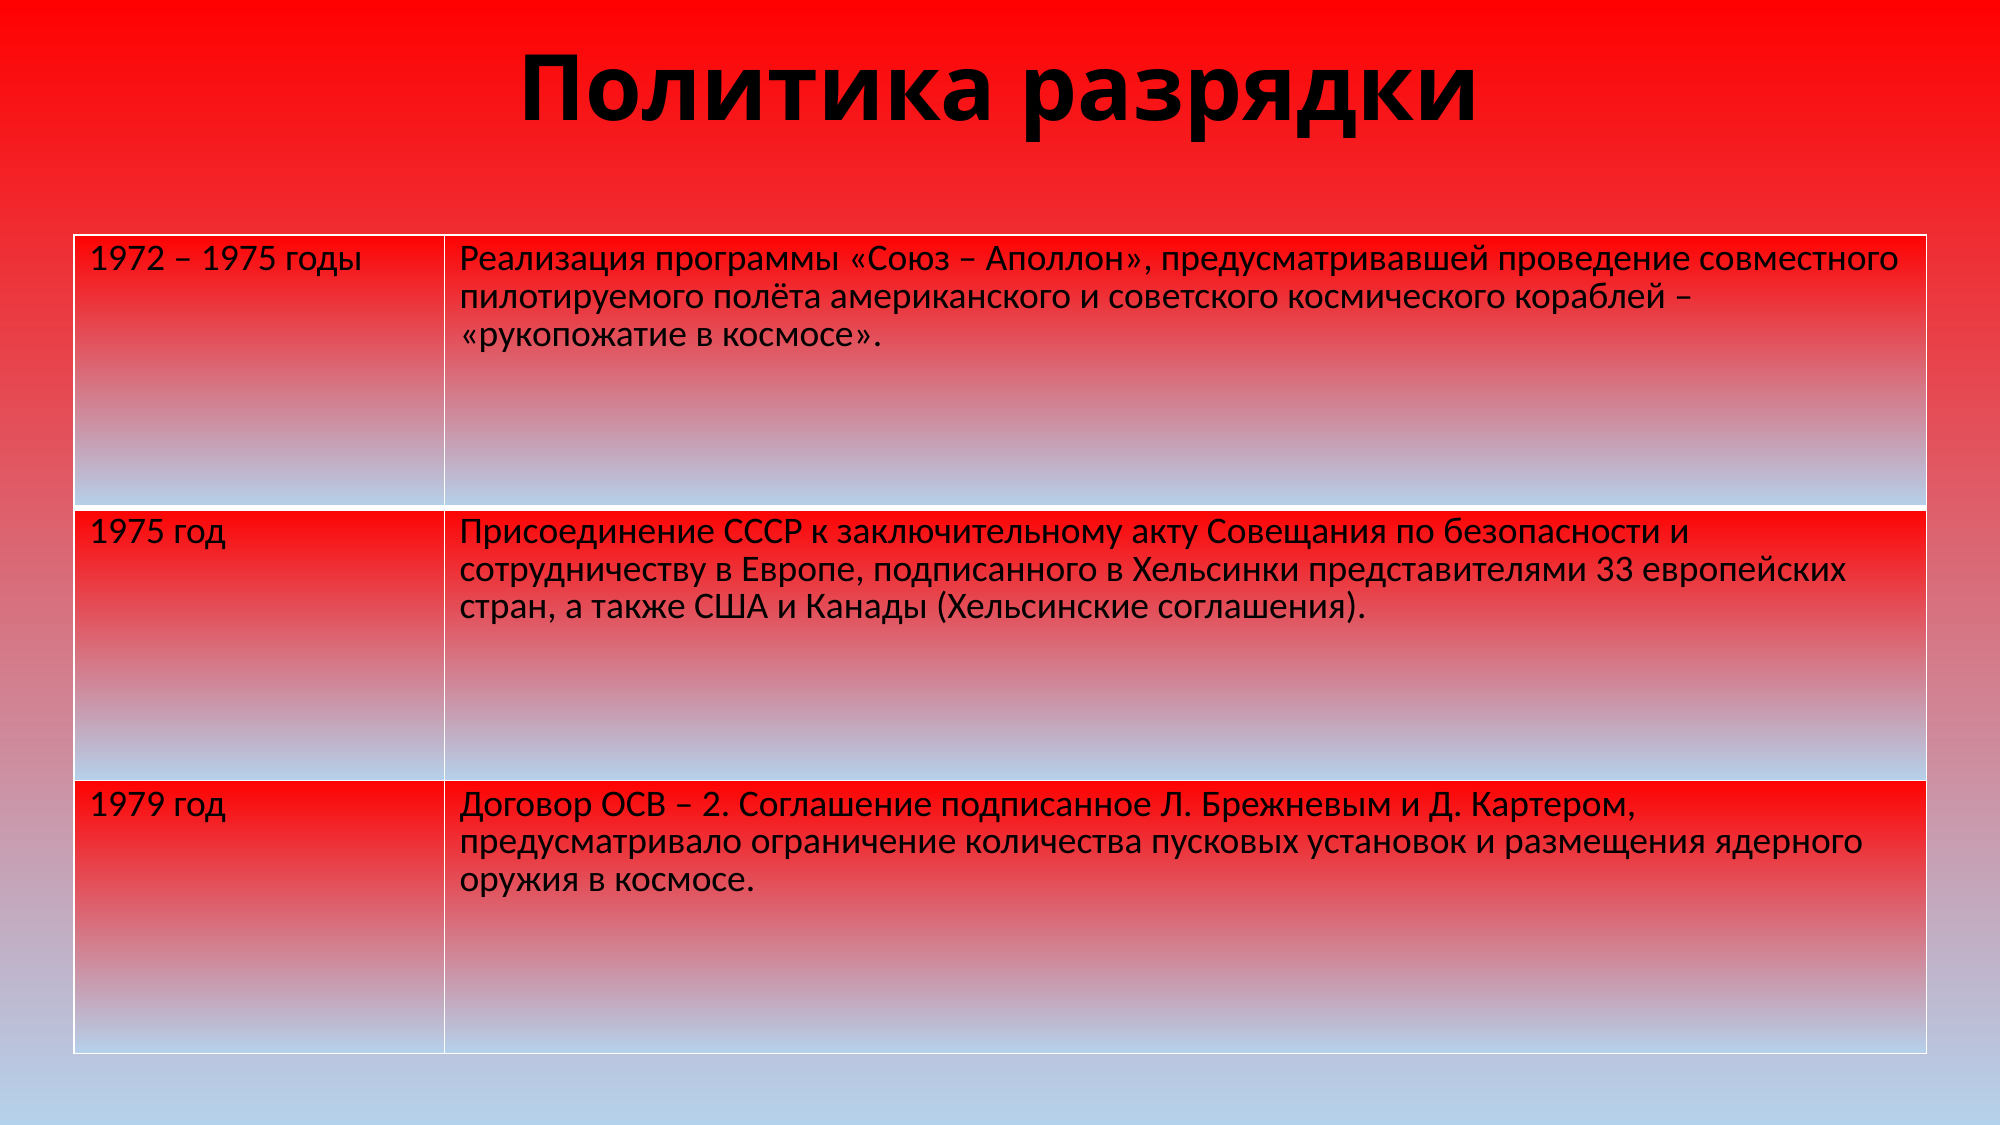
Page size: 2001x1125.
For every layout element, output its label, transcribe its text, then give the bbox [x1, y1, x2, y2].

table_cell Присоединение СССР к заключительному акту Совещания по безопасности и сотрудничеству в Европе, подписанного в Хельсинки представителями 33 европейских стран, а также США и Канады (Хельсинские соглашения). [445, 511, 1926, 780]
title Политика разрядки [32, 25, 1967, 156]
table_cell 1975 год [75, 511, 444, 780]
table_cell 1979 год [75, 781, 444, 1053]
table_header 1972 – 1975 годы [75, 236, 444, 505]
table_header Реализация программы «Союз – Аполлон», предусматривавшей проведение совместного пилотируемого полёта американского и советского космического кораблей – «рукопожатие в космосе». [445, 236, 1926, 505]
table_cell Договор ОСВ – 2. Соглашение подписанное Л. Брежневым и Д. Картером, предусматривало ограничение количества пусковых установок и размещения ядерного оружия в космосе. [445, 781, 1926, 1053]
